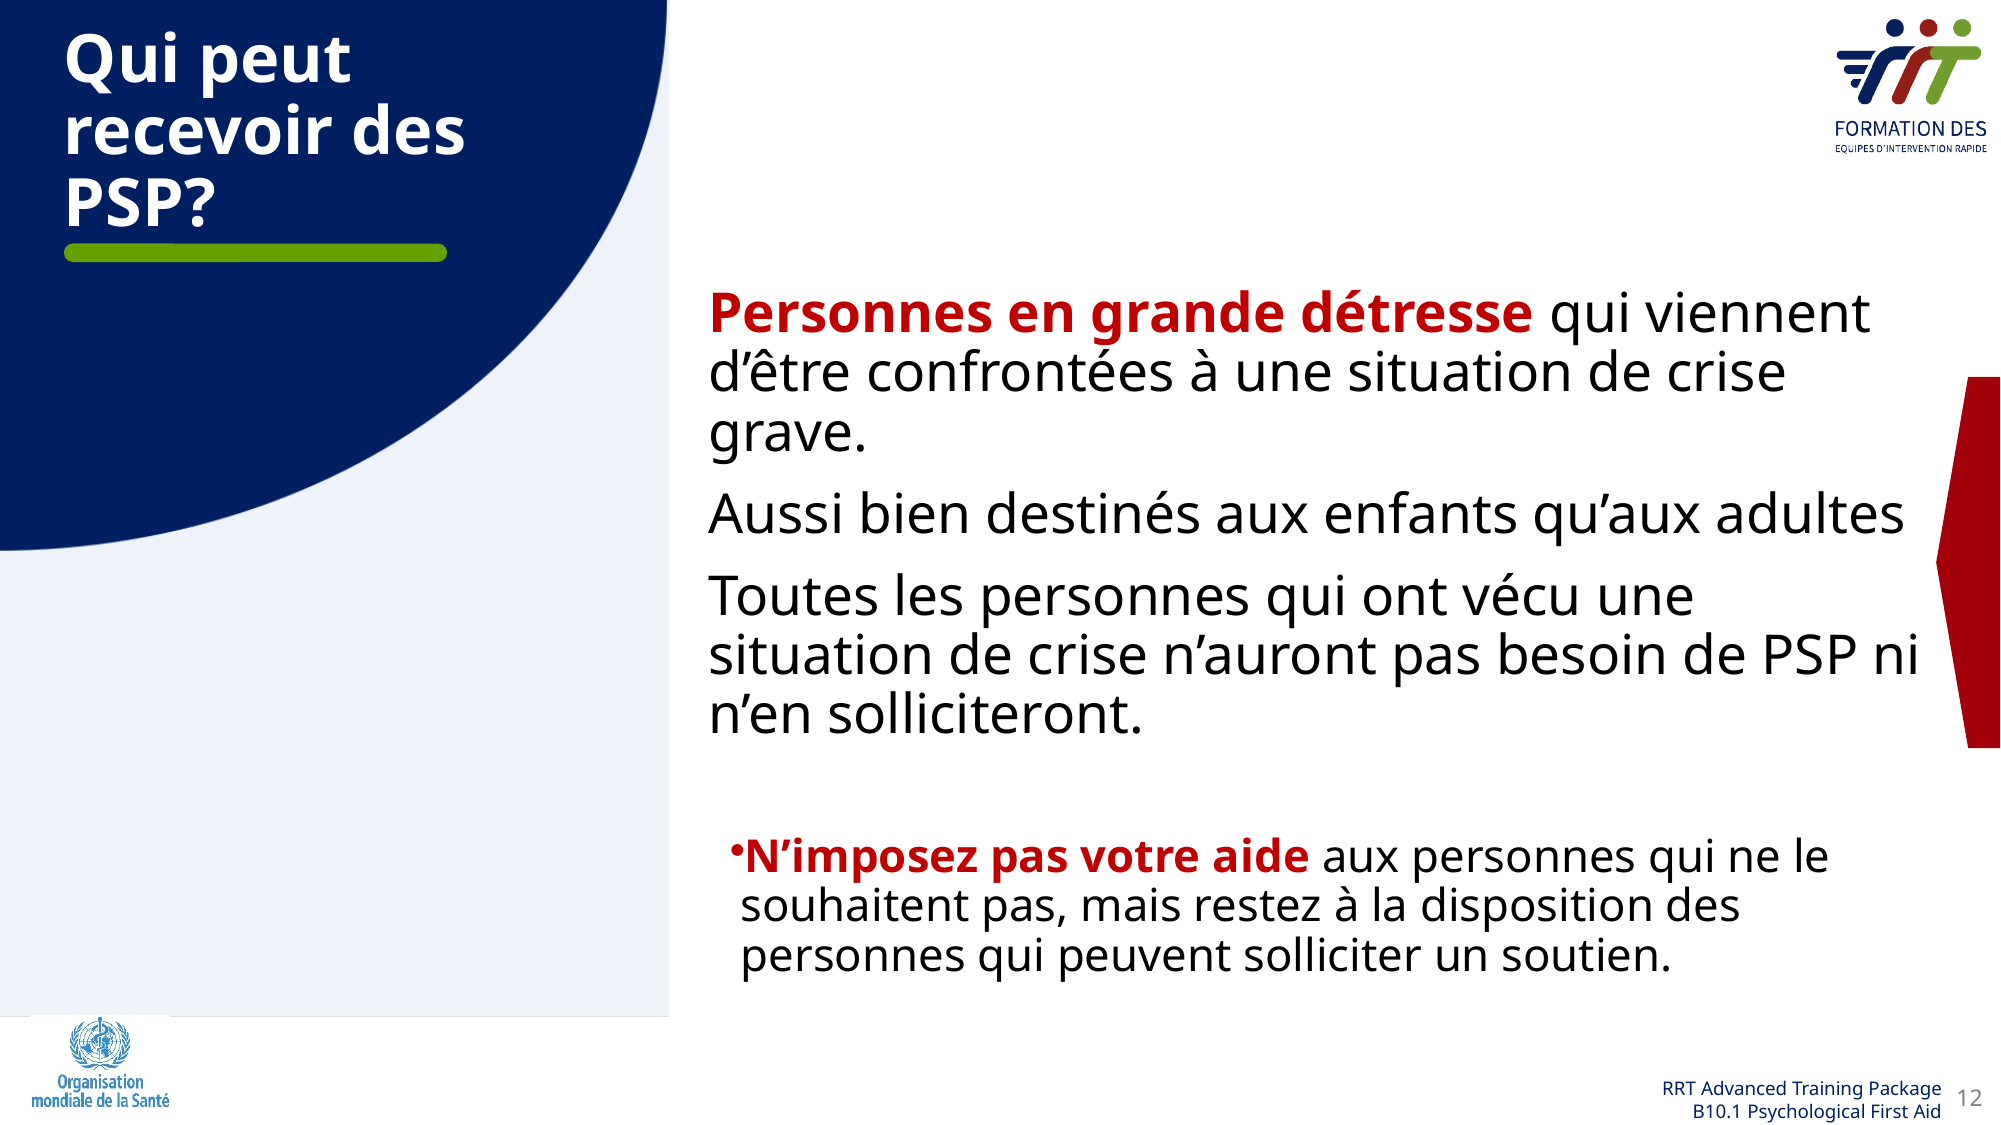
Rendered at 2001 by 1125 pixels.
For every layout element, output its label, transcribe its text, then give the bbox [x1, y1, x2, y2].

list Personnes en grande détresse qui viennent d’être confrontées à une situation de crise grave. Aussi bien destinés aux enfants qu’aux adultes Toutes les personnes qui ont vécu une situation de crise n’auront pas besoin de PSP ni n’en solliciteront. N’imposez pas votre aide aux personnes qui ne le souhaitent pas, mais restez à la disposition des personnes qui peuvent solliciter un soutien. [700, 277, 1937, 1030]
text_box Qui peut recevoir des PSP? [63, 103, 600, 242]
picture [0, 0, 669, 1108]
picture [1835, 18, 1987, 154]
